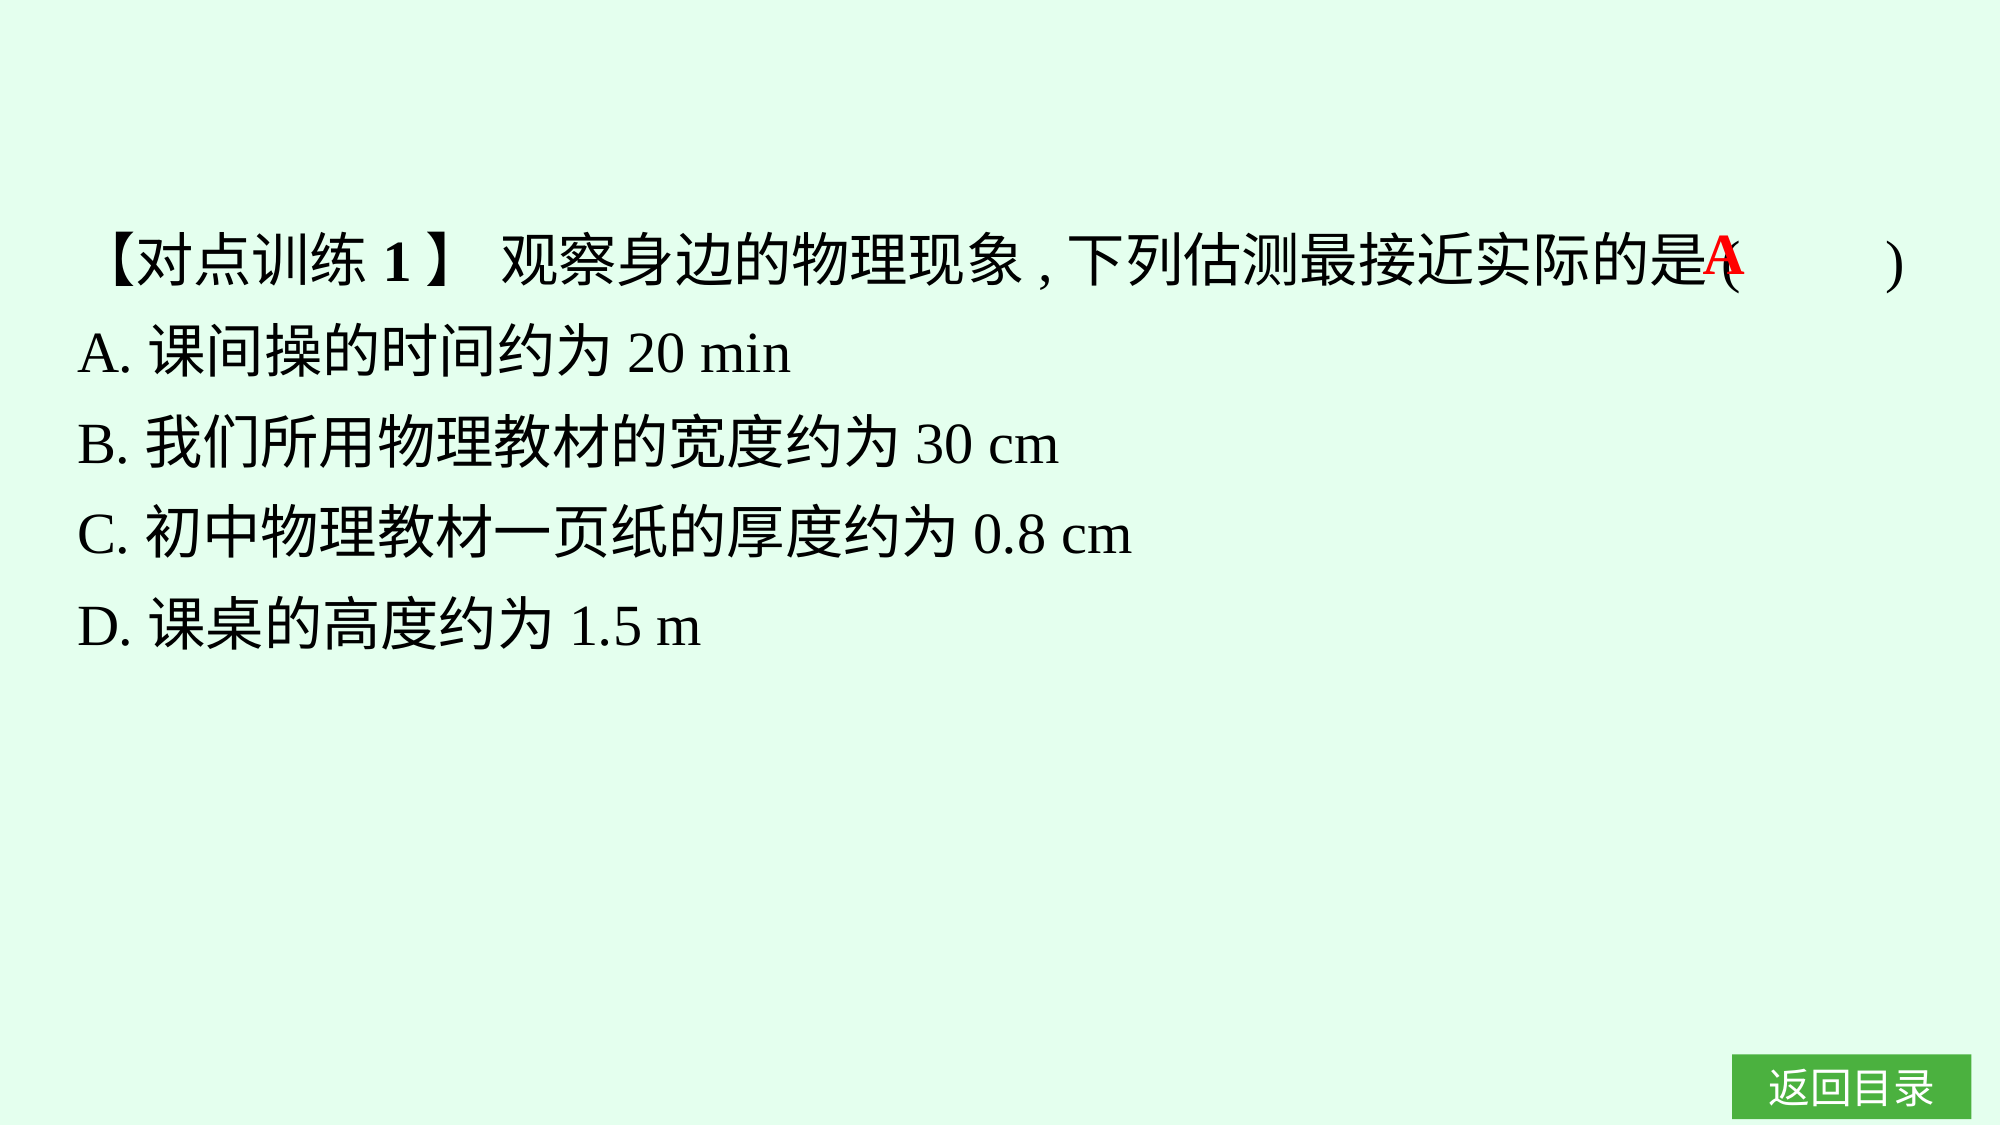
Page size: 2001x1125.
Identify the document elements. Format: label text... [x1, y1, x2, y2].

text_box 【对点训练1】 观察身边的物理现象,下列估测最接近实际的是( ) A.课间操的时间约为20 min B.我们所用物理教材的宽度约为30 cm C.初中物理教材一页纸的厚度约为0.8 cm D.课桌的高度约为1.5 m [62, 194, 1938, 664]
text_box A [1687, 194, 1760, 294]
